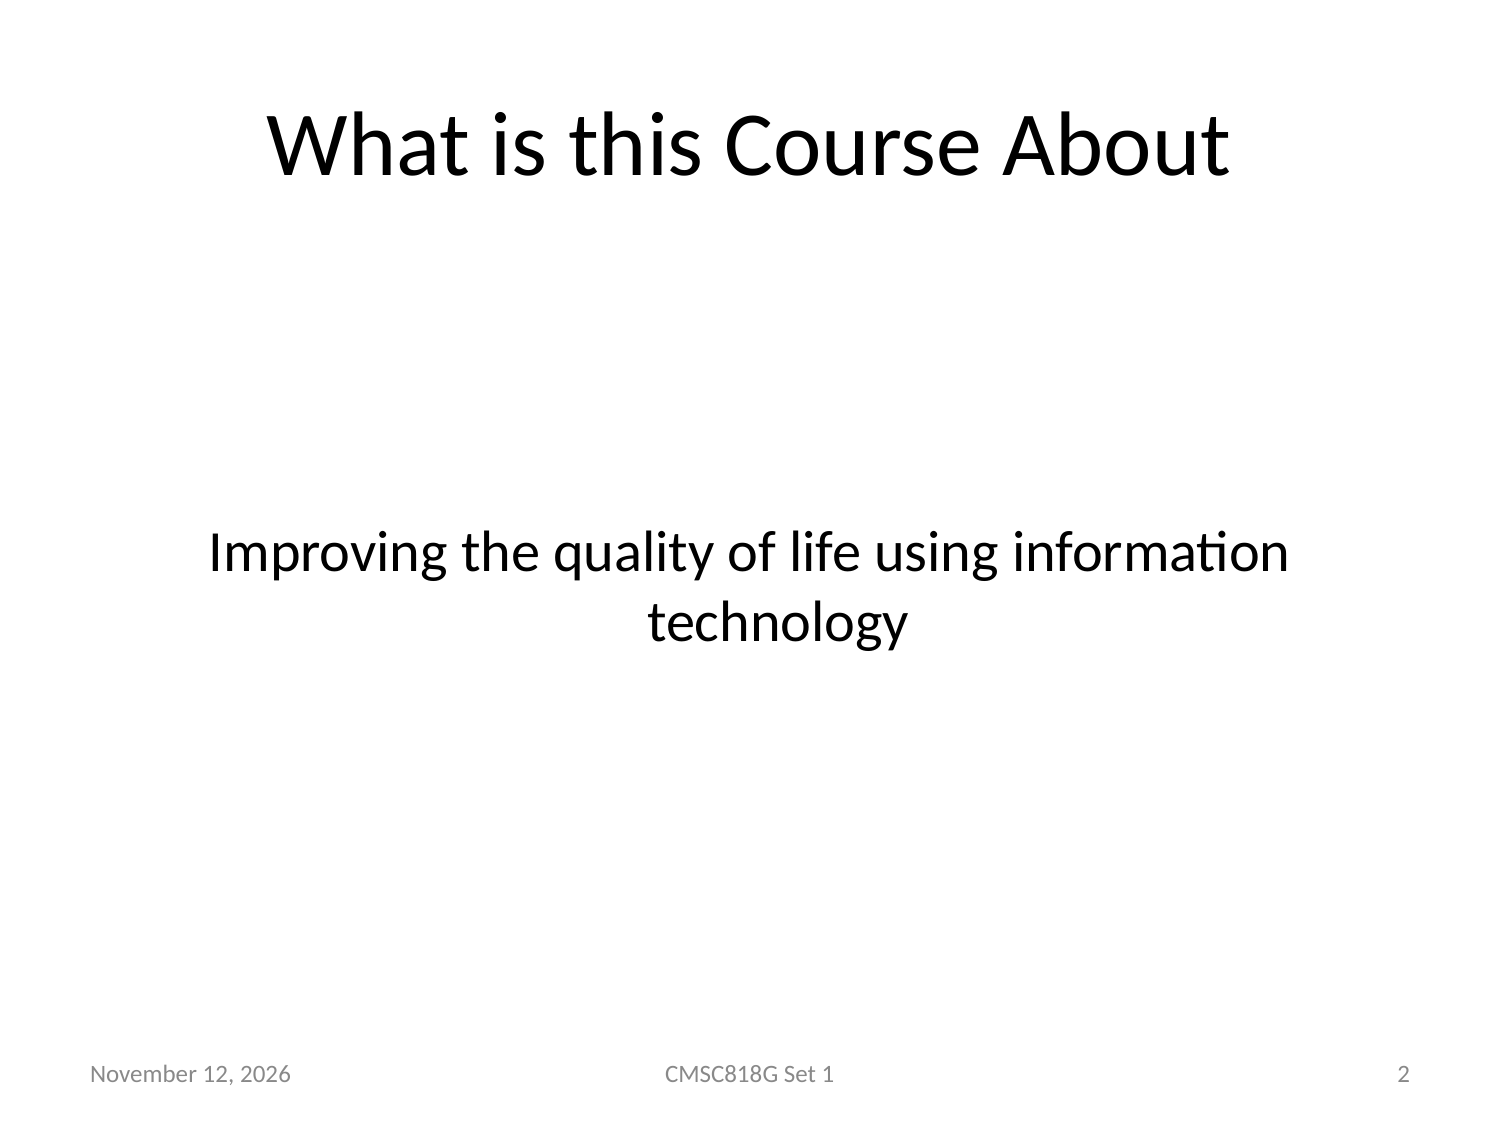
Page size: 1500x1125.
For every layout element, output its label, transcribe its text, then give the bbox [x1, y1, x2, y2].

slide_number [75, 1042, 425, 1103]
title What is this Course About [75, 45, 1425, 233]
list Improving the quality of life using information technology [75, 509, 1425, 1125]
slide_number 2 [1074, 1042, 1425, 1103]
footer CMSC818G Set 1 [512, 1042, 988, 1103]
